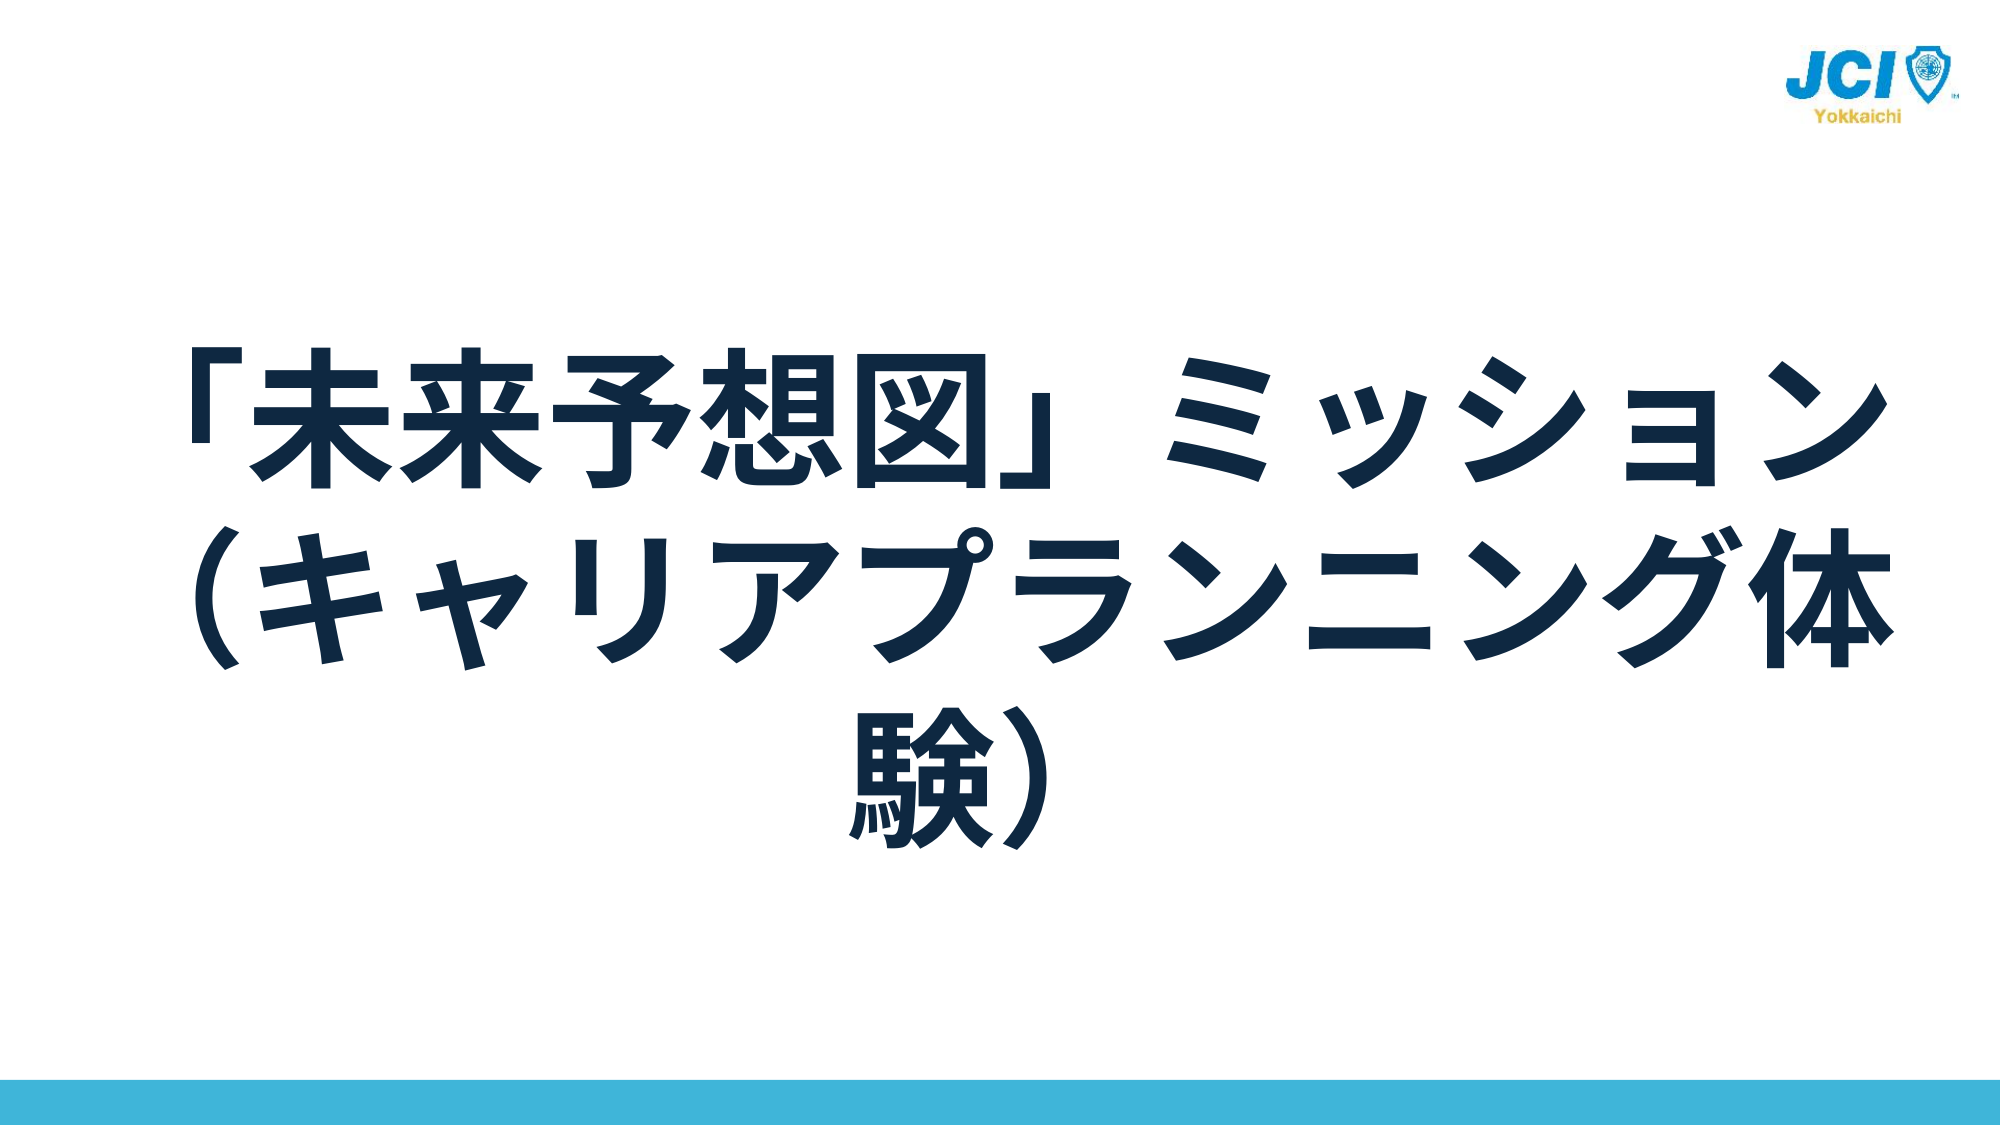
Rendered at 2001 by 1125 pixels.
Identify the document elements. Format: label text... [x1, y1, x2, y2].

picture [1784, 45, 1961, 119]
title 「未来予想図」ミッション （キャリアプランニング体験） [15, 119, 1978, 1072]
